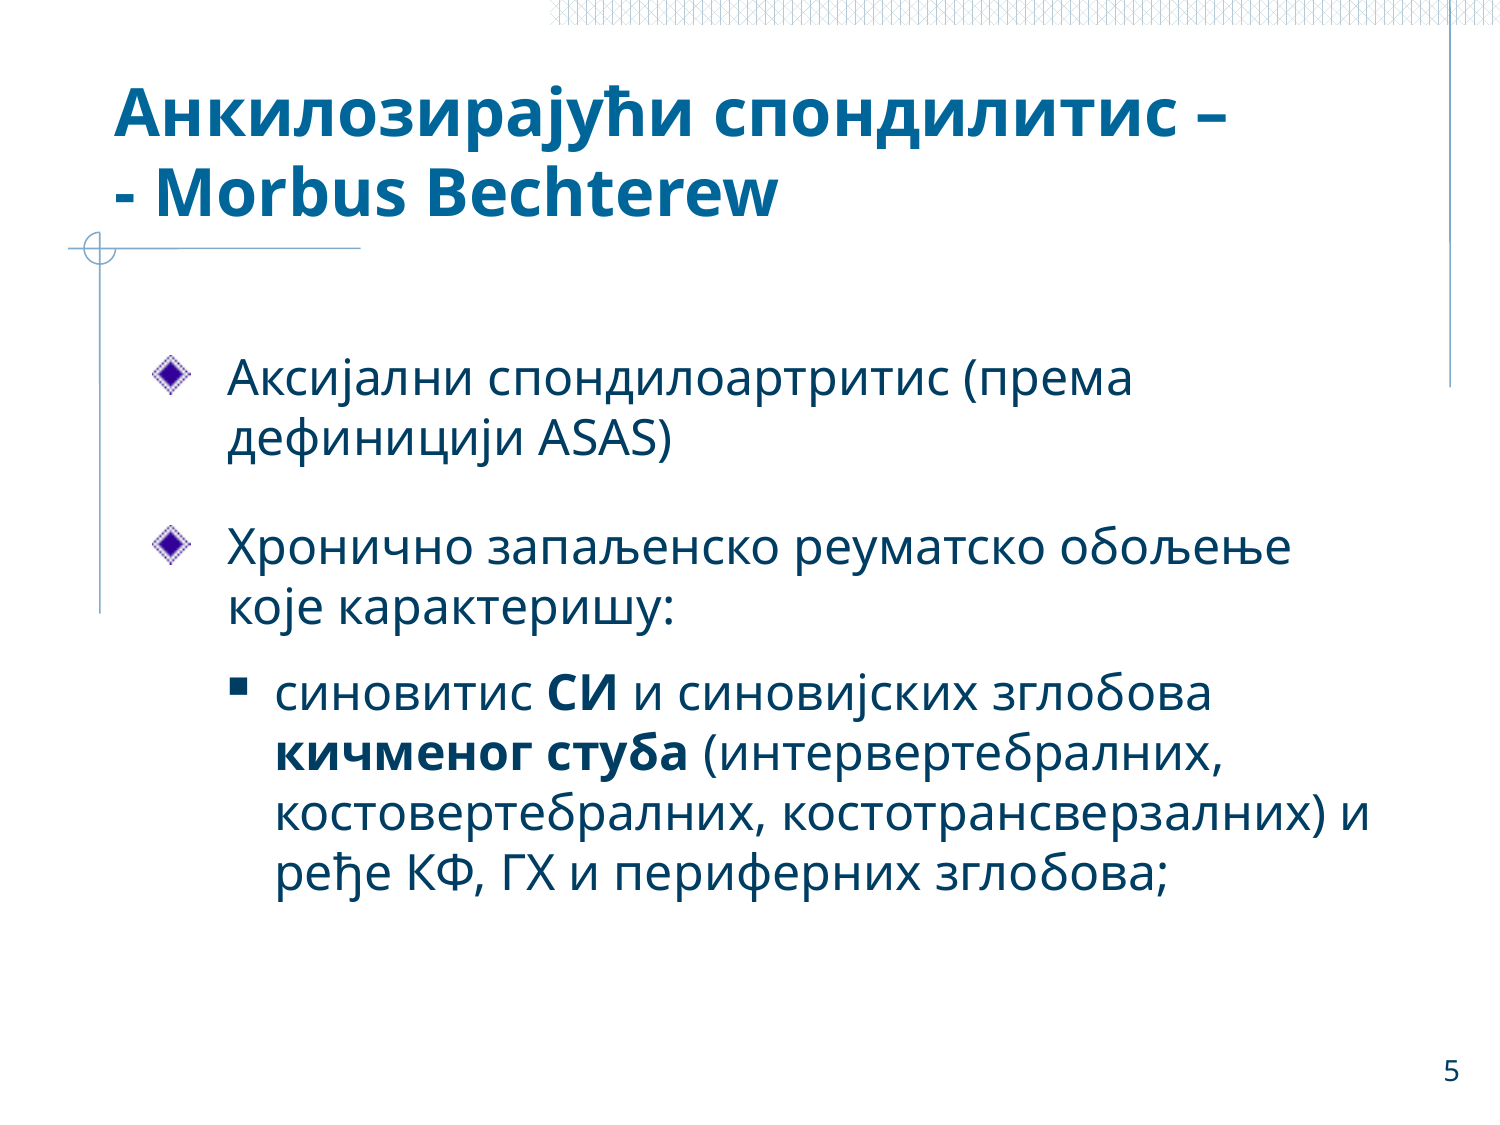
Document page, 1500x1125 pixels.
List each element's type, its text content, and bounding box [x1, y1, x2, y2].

picture [152, 525, 191, 565]
list Аксијални спондилоартритис (према дефиницији ASAS) Хронично запаљенско реуматско обољење које карактеришу: синовитис СИ и синовијских зглобова кичменог стуба (интервертебралних, костовертебралних, костотрансверзалних) и ређе КФ, ГХ и периферних зглобова; [137, 337, 1413, 1013]
slide_number 5 [1162, 1025, 1475, 1100]
picture [152, 355, 191, 395]
title Анкилозирајући спондилитис – - Morbus Bechterew [99, 49, 1376, 238]
